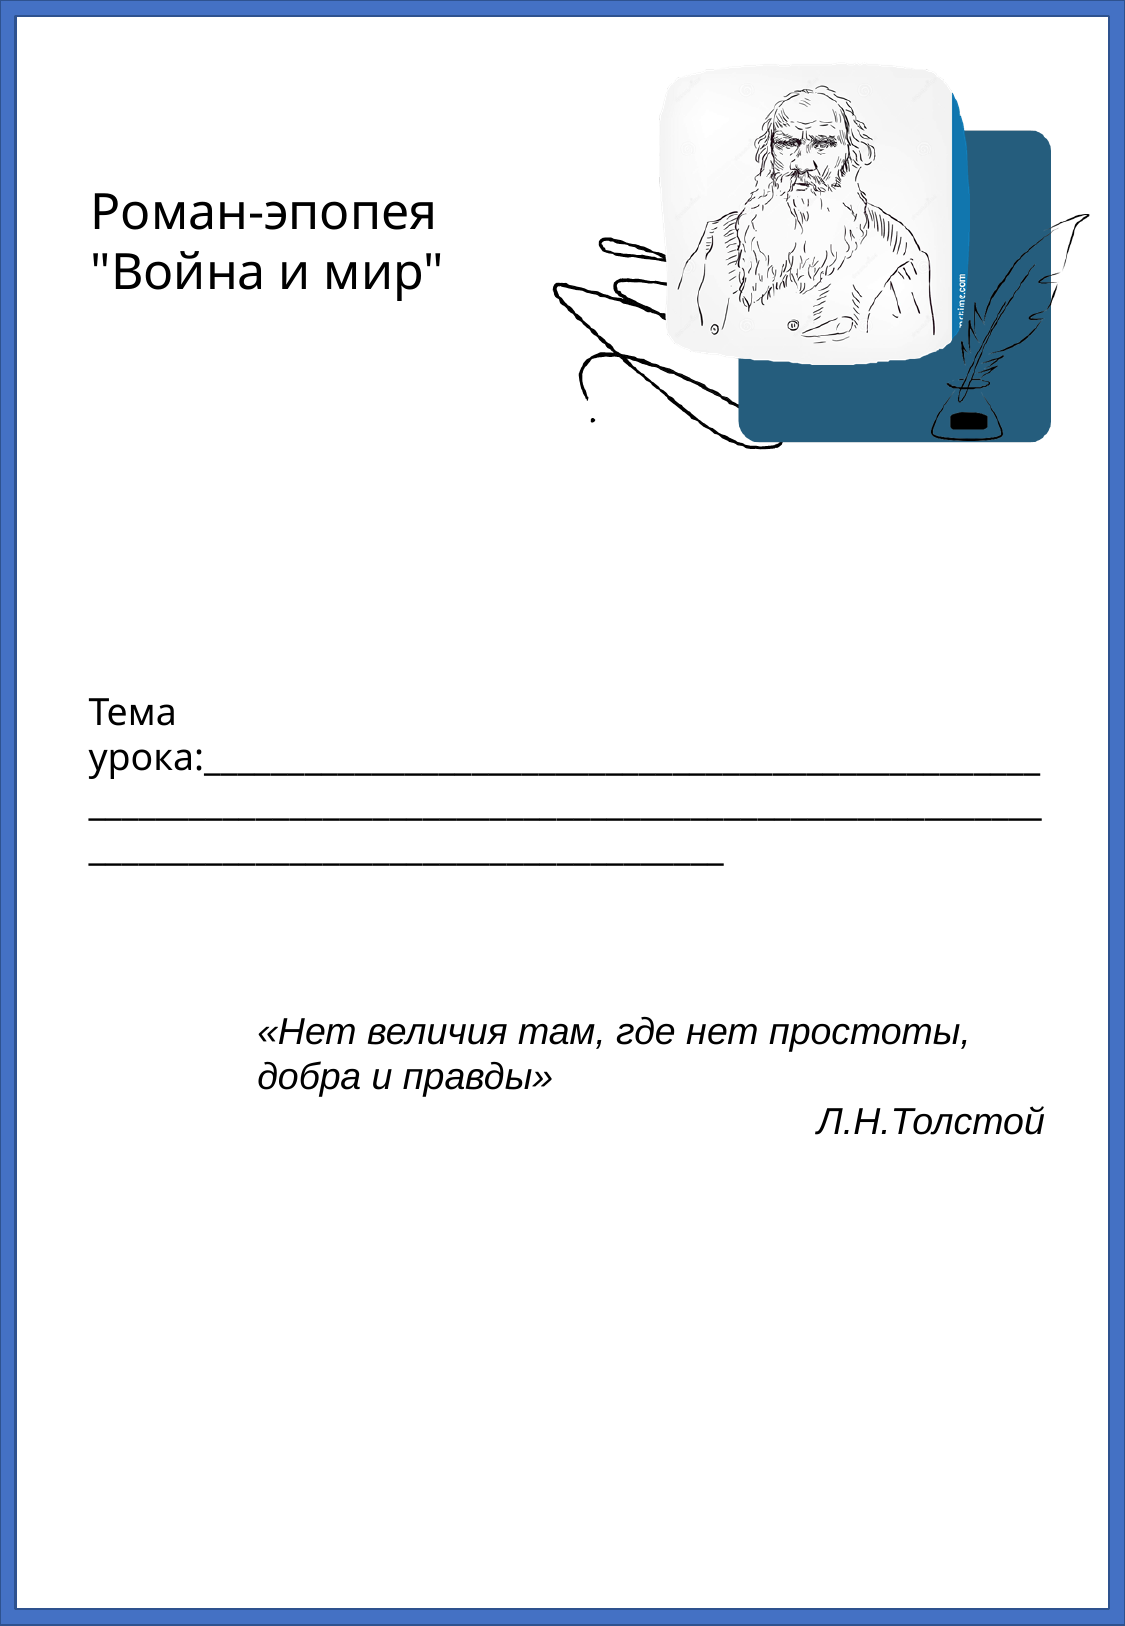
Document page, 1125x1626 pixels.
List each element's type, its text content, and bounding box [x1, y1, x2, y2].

title Тема урока:_________________________________________________________________________________________________________________________________________________ [88, 687, 1045, 870]
picture [552, 62, 1090, 451]
subtitle «Нет величия там, где нет простоты, добра и правды» Л.Н.Толстой [257, 962, 1045, 1190]
text_box Роман-эпопея "Война и мир" [75, 171, 547, 307]
